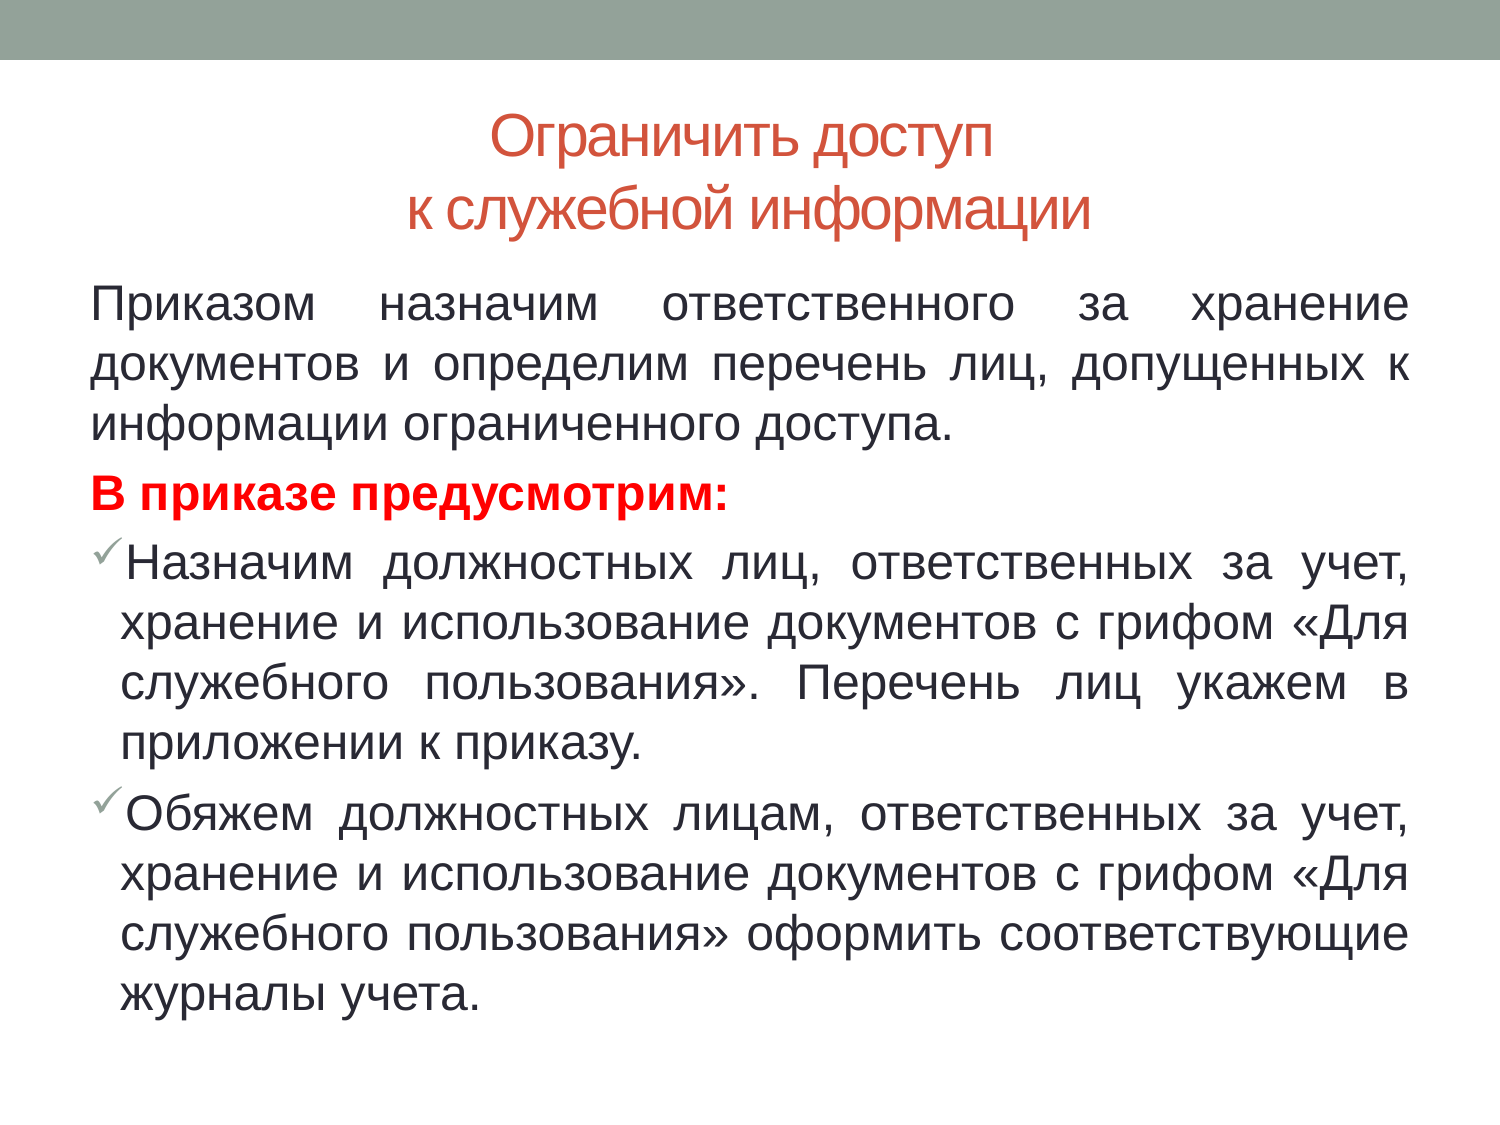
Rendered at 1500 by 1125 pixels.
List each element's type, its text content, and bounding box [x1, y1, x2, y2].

title Ограничить доступ к служебной информации [75, 87, 1425, 250]
list Приказом назначим ответственного за хранение документов и определим перечень лиц, допущенных к информации ограниченного доступа. В приказе предусмотрим: Назначим должностных лиц, ответственных за учет, хранение и использование документов с грифом «Для служебного пользования». Перечень лиц укажем в приложении к приказу. Обяжем должностных лицам, ответственных за учет, хранение и использование документов с грифом «Для служебного пользования» оформить соответствующие журналы учета. [75, 262, 1425, 1063]
